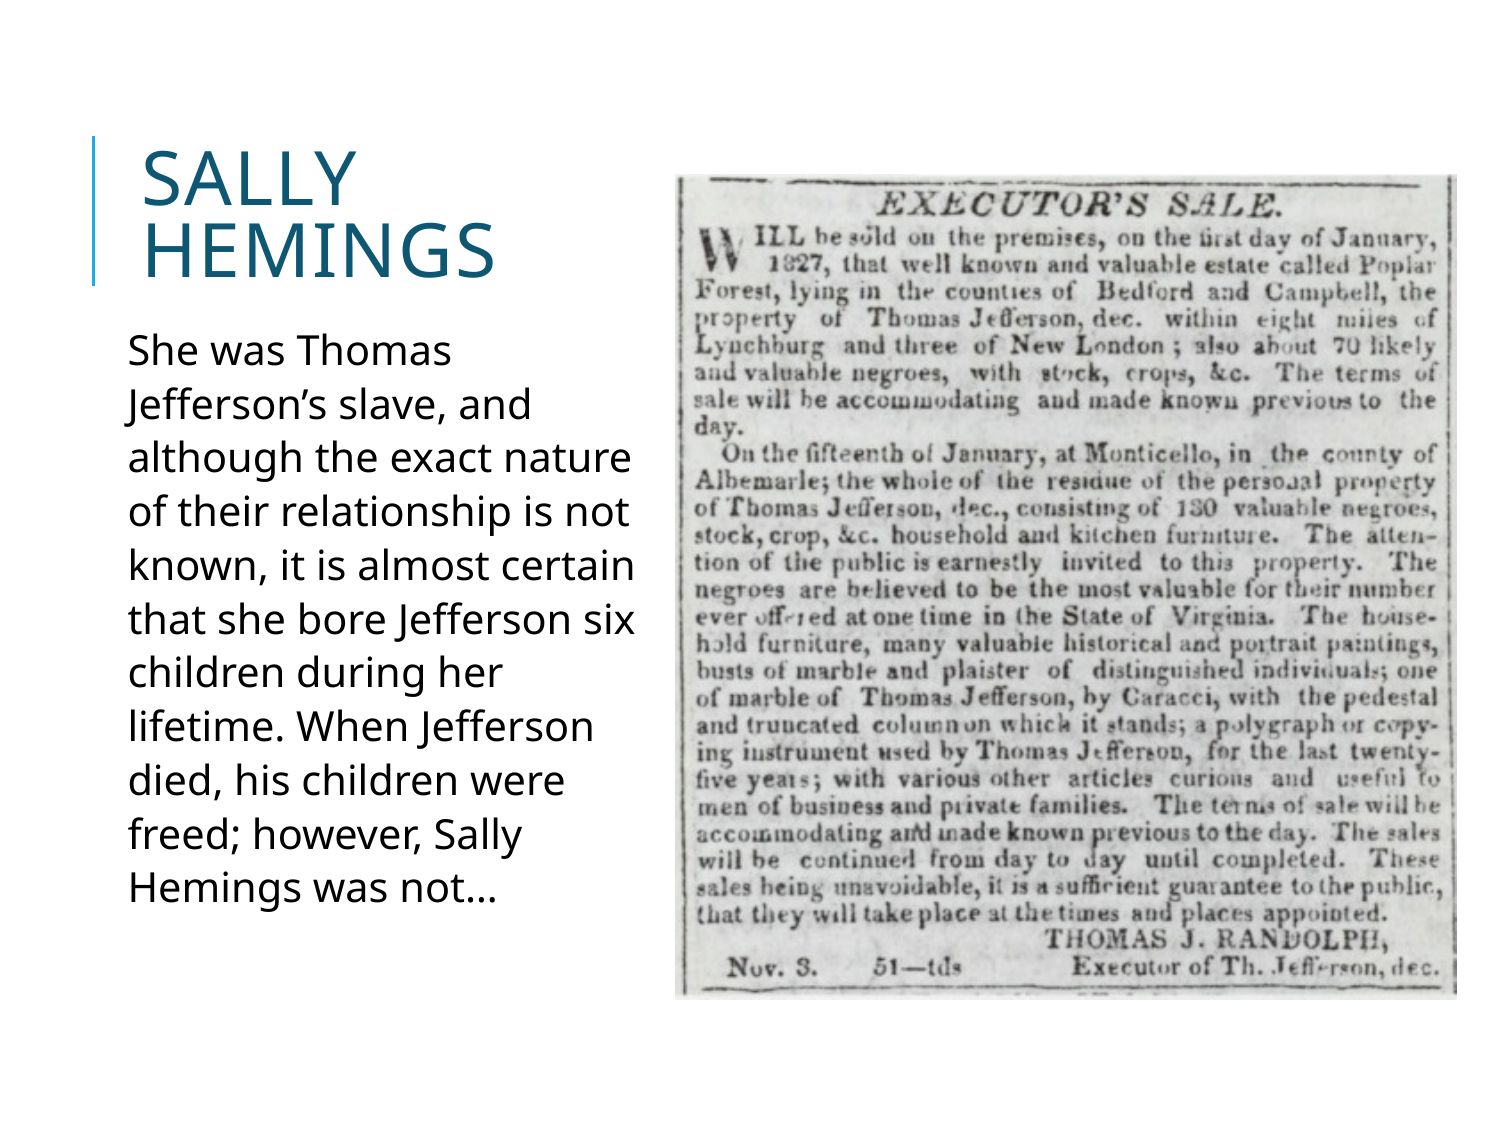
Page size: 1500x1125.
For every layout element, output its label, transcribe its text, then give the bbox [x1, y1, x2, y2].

title Sally Hemings [126, 77, 666, 363]
list She was Thomas Jefferson’s slave, and although the exact nature of their relationship is not known, it is almost certain that she bore Jefferson six children during her lifetime. When Jefferson died, his children were freed; however, Sally Hemings was not… [112, 312, 653, 930]
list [674, 174, 1458, 1001]
